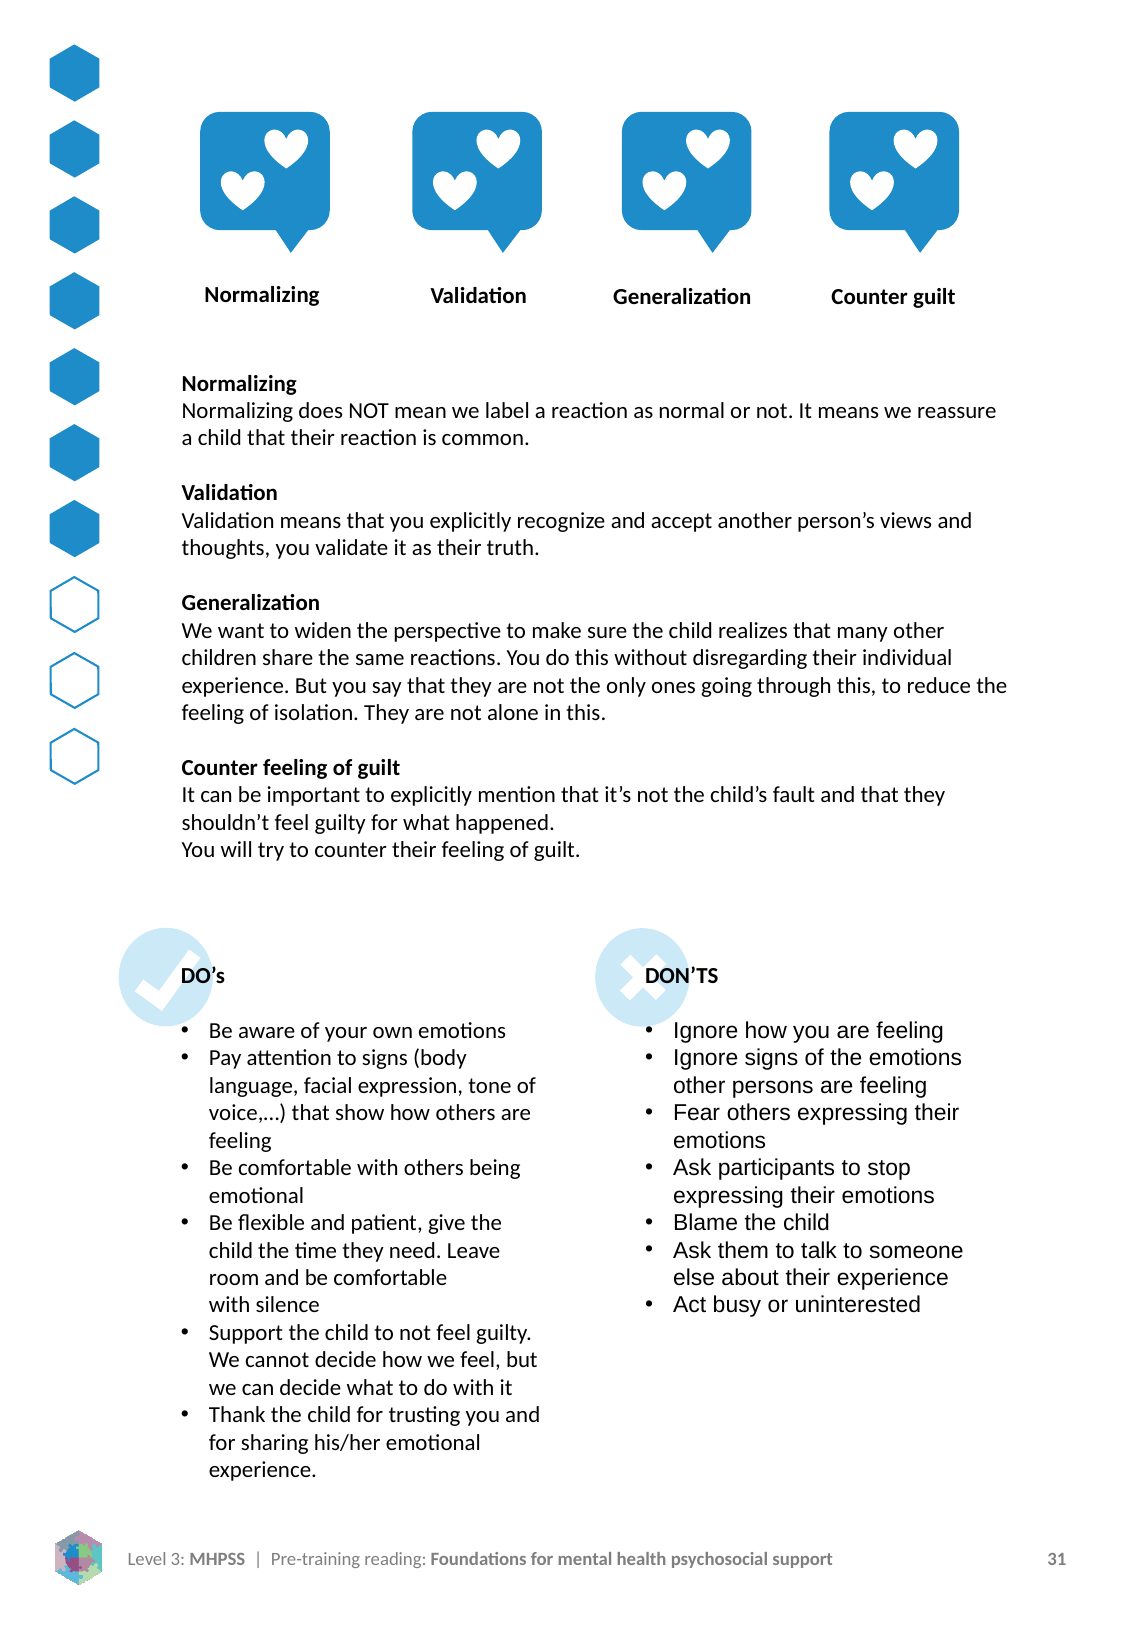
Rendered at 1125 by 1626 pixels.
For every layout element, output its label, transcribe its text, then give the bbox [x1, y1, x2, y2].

text_box Counter guilt [795, 273, 993, 317]
text_box [50, 653, 99, 708]
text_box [594, 927, 693, 1027]
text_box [829, 111, 960, 231]
text_box Validation [380, 273, 578, 316]
text_box [50, 501, 99, 557]
text_box [50, 728, 99, 784]
text_box [50, 425, 99, 481]
text_box [50, 121, 99, 177]
text_box [50, 349, 99, 405]
text_box [50, 197, 99, 253]
text_box DO’s Be aware of your own emotions Pay attention to signs (body language, facial expression, tone of voice,…) that show how others are feeling Be comfortable with others being emotional Be flexible and patient, give the child the time they need. Leave room and be comfortable with silence Support the child to not feel guilty. We cannot decide how we feel, but we can decide what to do with it Thank the child for trusting you and for sharing his/her emotional experience. [165, 953, 560, 1490]
text_box [50, 273, 99, 329]
text_box [50, 577, 99, 632]
text_box Normalizing [163, 272, 361, 315]
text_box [199, 111, 330, 231]
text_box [621, 111, 752, 231]
text_box [50, 45, 99, 101]
text_box Generalization [579, 273, 786, 317]
text_box Normalizing Normalizing does NOT mean we label a reaction as normal or not. It means we reassure a child that their reaction is common. Validation Validation means that you explicitly recognize and accept another person’s views and thoughts, you validate it as their truth. Generalization We want to widen the perspective to make sure the child realizes that many other children share the same reactions. You do this without disregarding their individual experience. But you say that they are not the only ones going through this, to reduce the feeling of isolation. They are not alone in this. Counter feeling of guilt It can be important to explicitly mention that it’s not the child’s fault and that they shouldn’t feel guilty for what happened. You will try to counter their feeling of guilt. [166, 360, 1029, 870]
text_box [118, 927, 214, 1027]
text_box DON’TS Ignore how you are feeling Ignore signs of the emotions other persons are feeling Fear others expressing their emotions Ask participants to stop expressing their emotions Blame the child Ask them to talk to someone else about their experience Act busy or uninterested [630, 953, 1024, 1325]
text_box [412, 111, 543, 231]
picture [55, 1530, 102, 1585]
